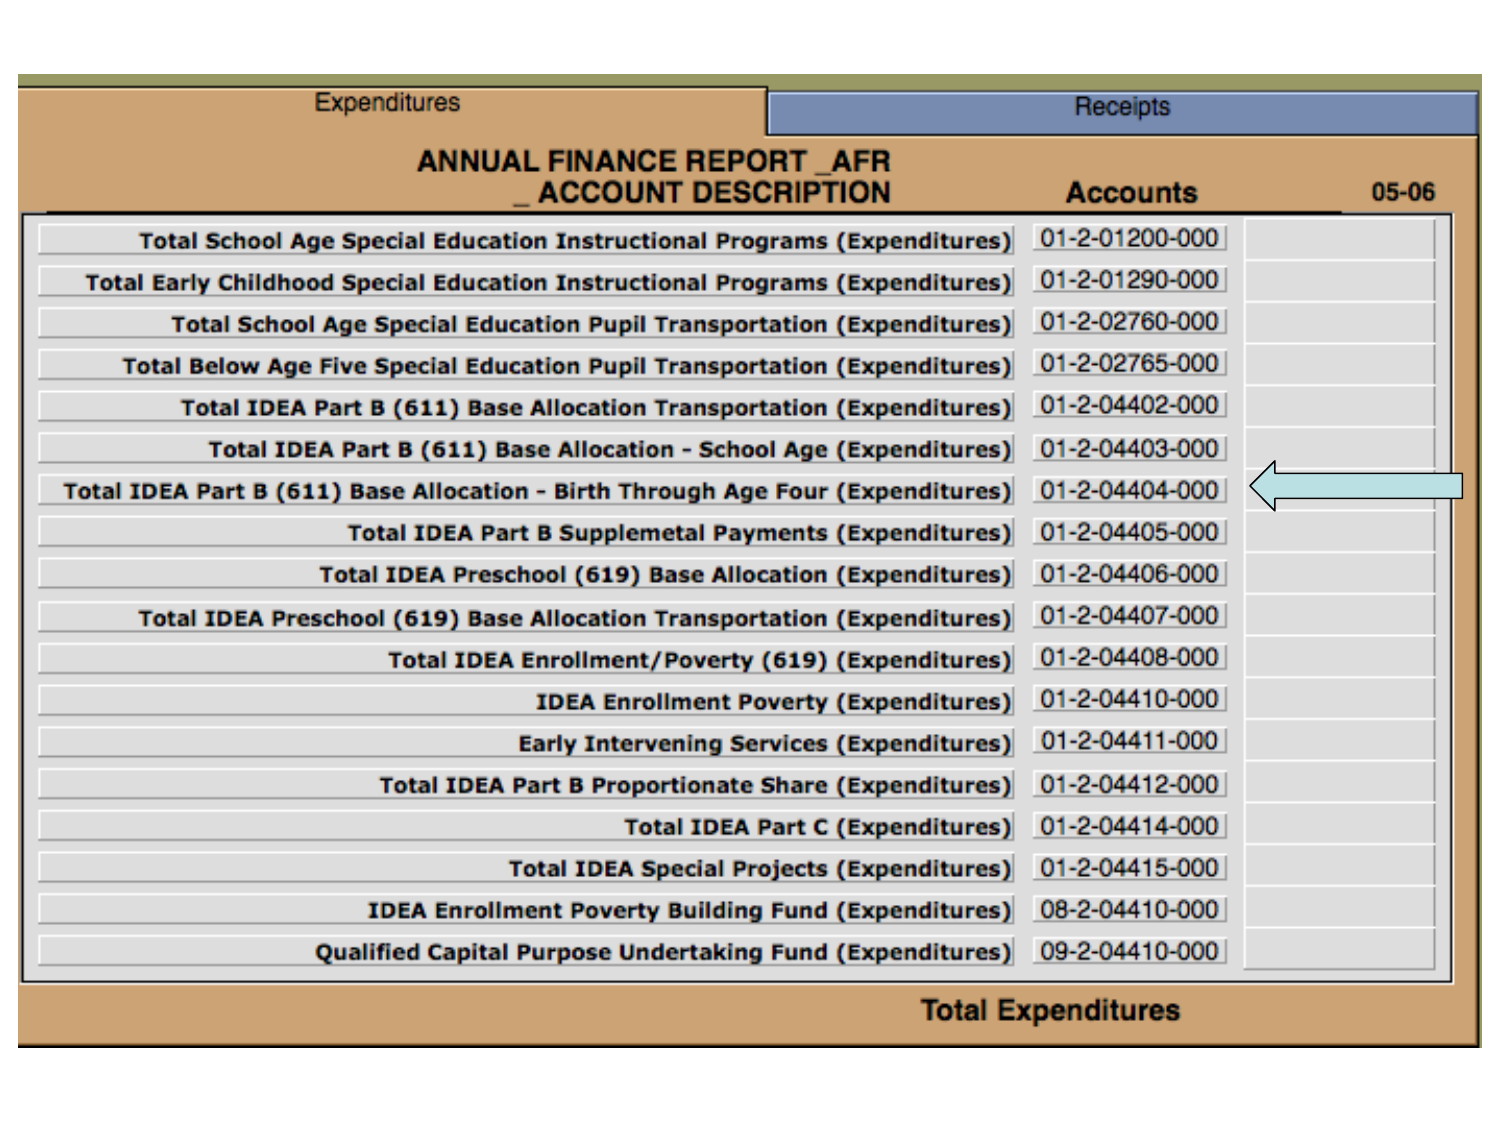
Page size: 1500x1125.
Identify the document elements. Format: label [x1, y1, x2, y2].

picture [18, 74, 1482, 1049]
